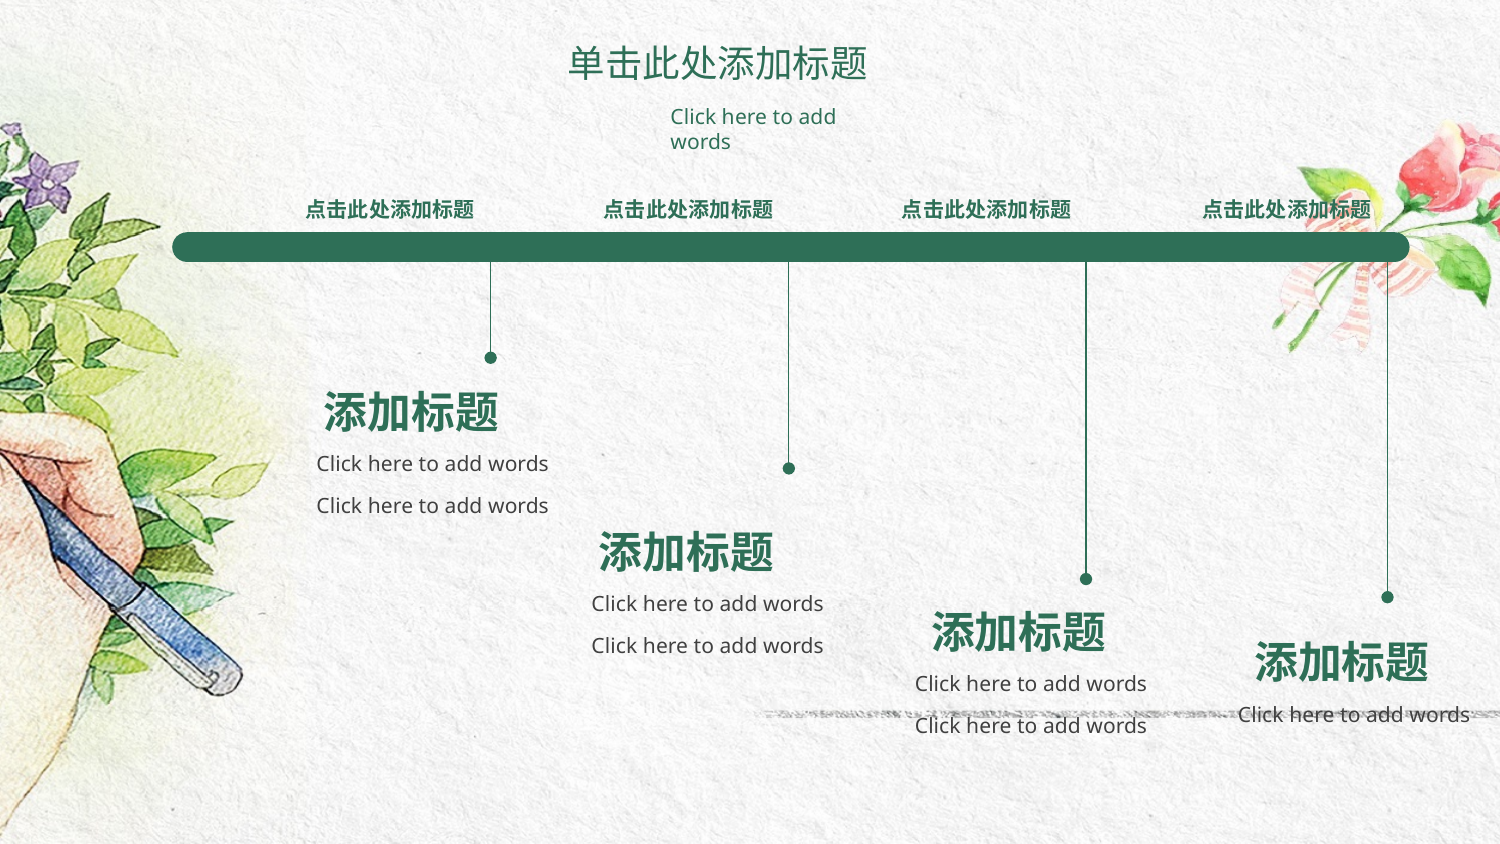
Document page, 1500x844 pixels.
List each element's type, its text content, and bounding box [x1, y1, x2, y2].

text_box 添加标题 [916, 597, 1249, 665]
text_box 添加标题 [1239, 627, 1500, 693]
text_box Click here to add words [899, 663, 1209, 704]
text_box 点击此处添加标题 [886, 176, 1087, 230]
text_box Click here to add words [899, 704, 1209, 745]
text_box [468, 231, 781, 264]
text_box 点击此处添加标题 [1187, 176, 1387, 230]
text_box Click here to add words [576, 583, 886, 624]
text_box Click here to add words [301, 443, 611, 484]
text_box 添加标题 [309, 377, 642, 445]
text_box Click here to add words [301, 484, 611, 525]
text_box [765, 231, 1078, 264]
text_box 点击此处添加标题 [290, 176, 491, 230]
text_box [1062, 231, 1411, 264]
text_box 点击此处添加标题 [588, 176, 789, 230]
text_box [171, 231, 484, 264]
text_box Click here to add words [1223, 693, 1500, 734]
text_box 添加标题 [584, 517, 917, 585]
text_box Click here to add words [576, 624, 886, 665]
picture [0, 0, 1500, 844]
